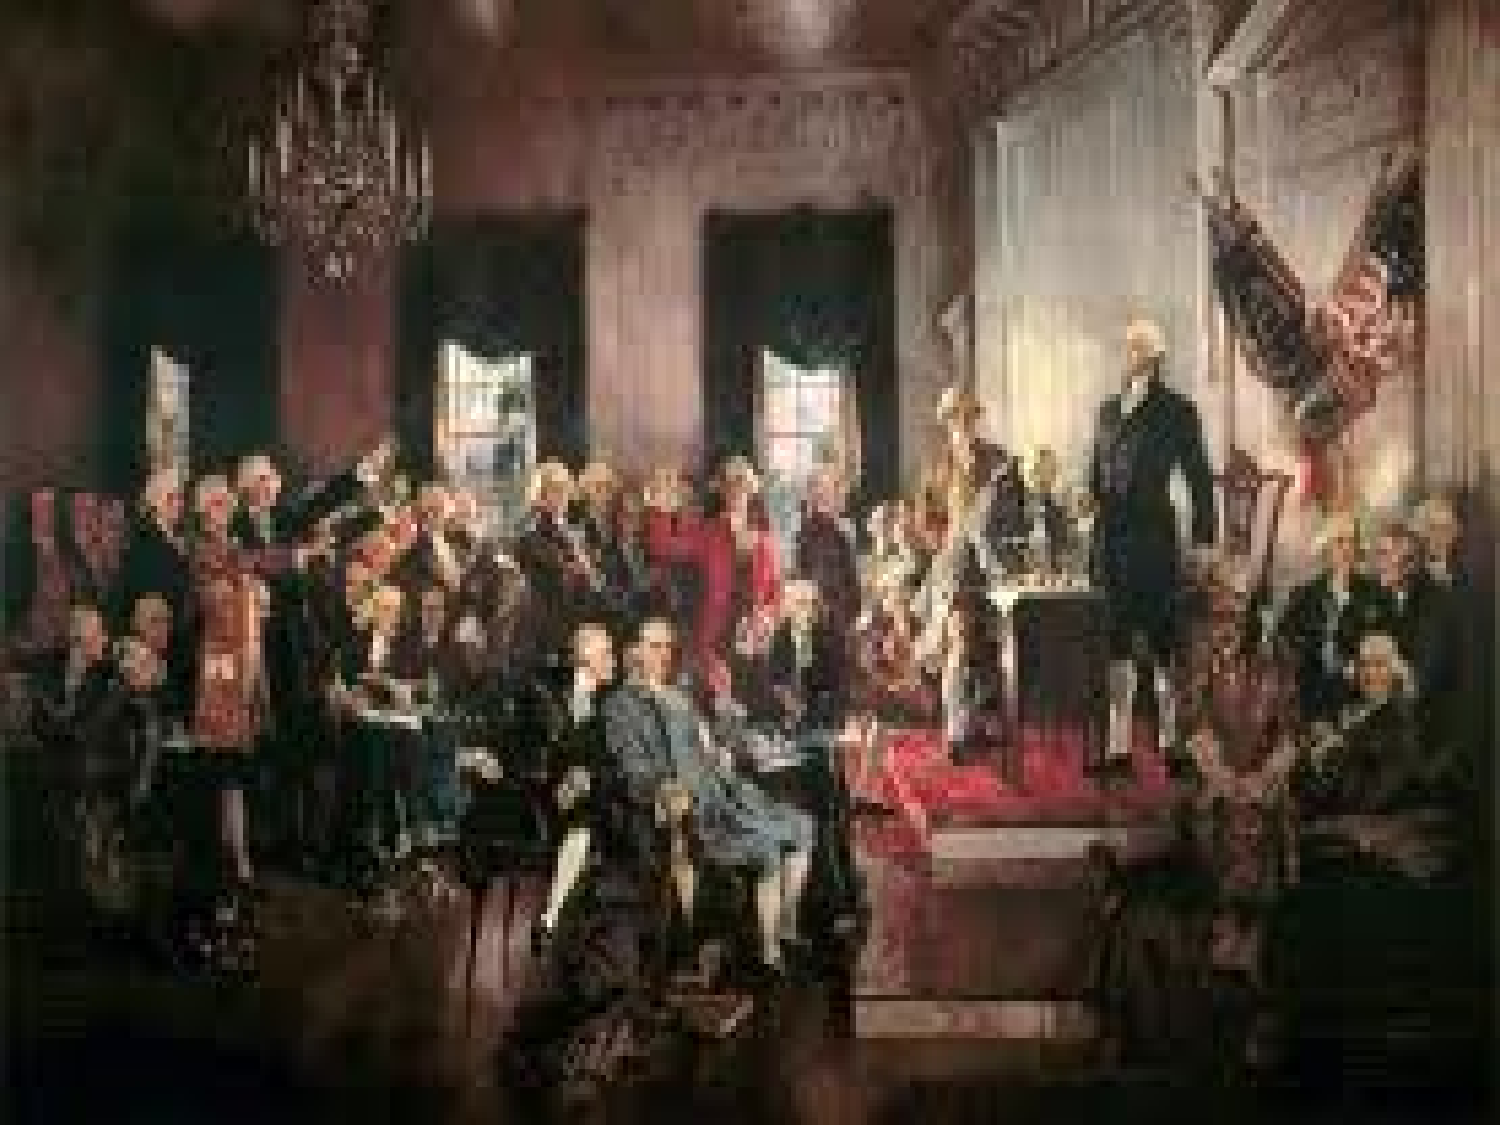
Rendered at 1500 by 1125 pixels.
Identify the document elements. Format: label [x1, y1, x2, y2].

picture [0, 0, 1500, 1125]
title [0, 45, 1350, 233]
